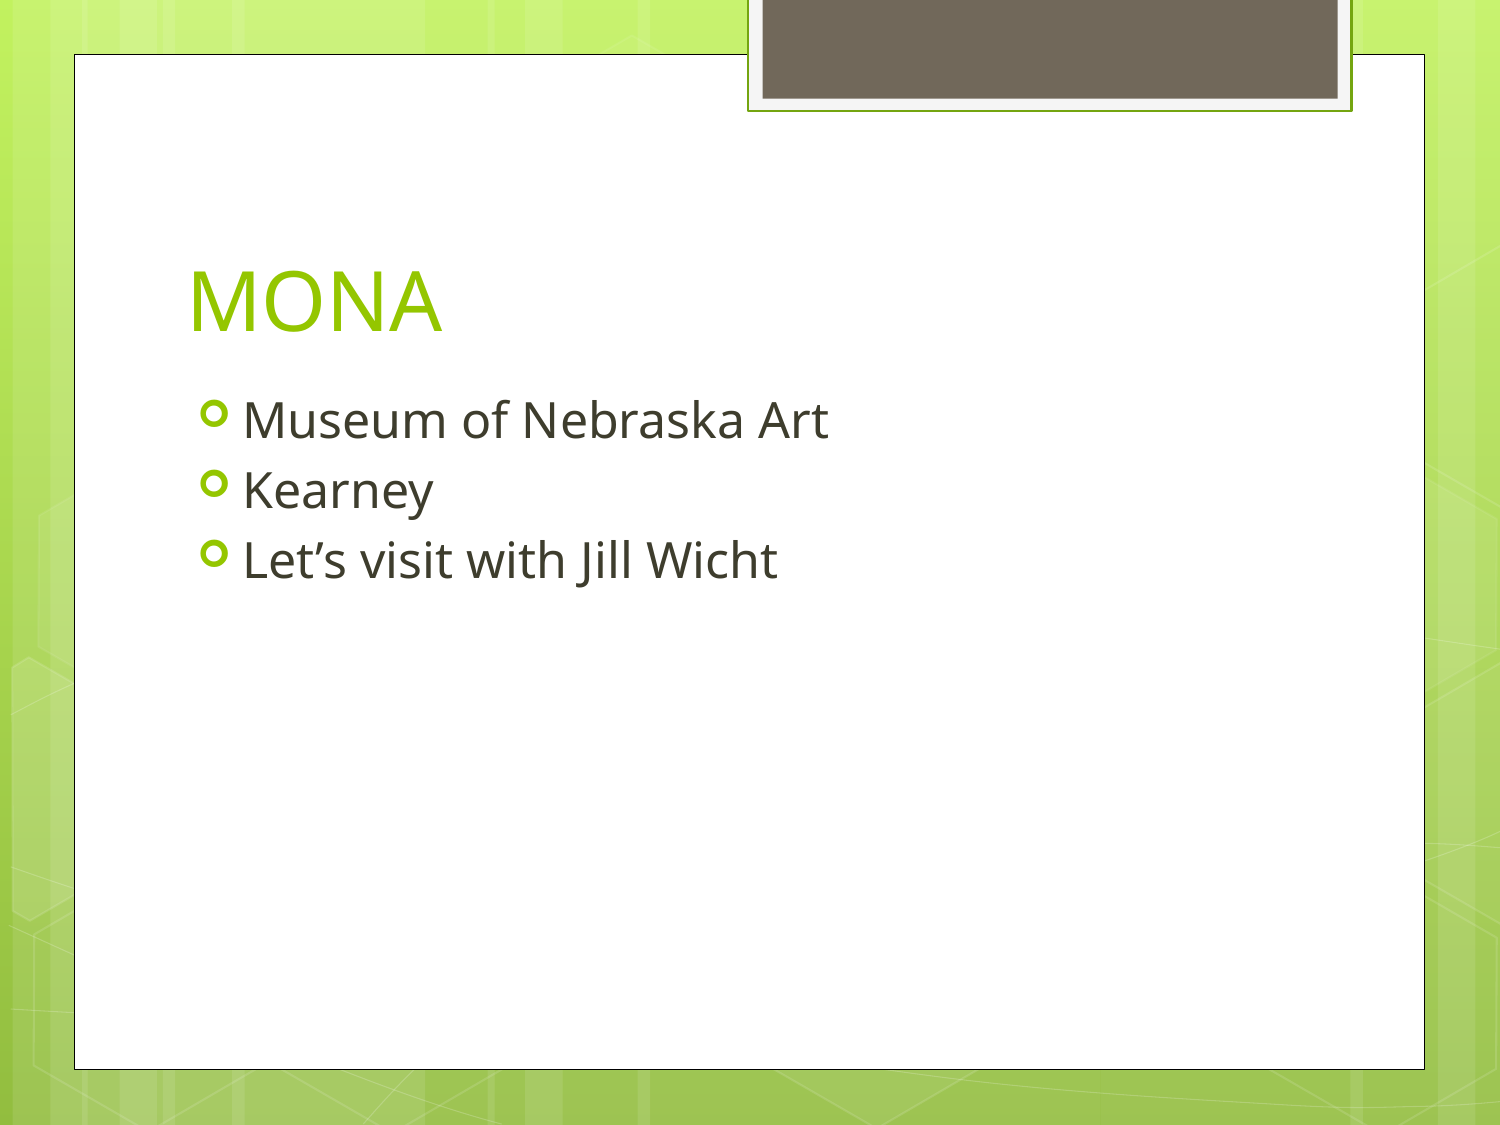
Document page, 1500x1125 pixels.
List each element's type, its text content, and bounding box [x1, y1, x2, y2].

title MONA [171, 168, 1324, 357]
list Museum of Nebraska Art Kearney Let’s visit with Jill Wicht [171, 381, 1283, 957]
